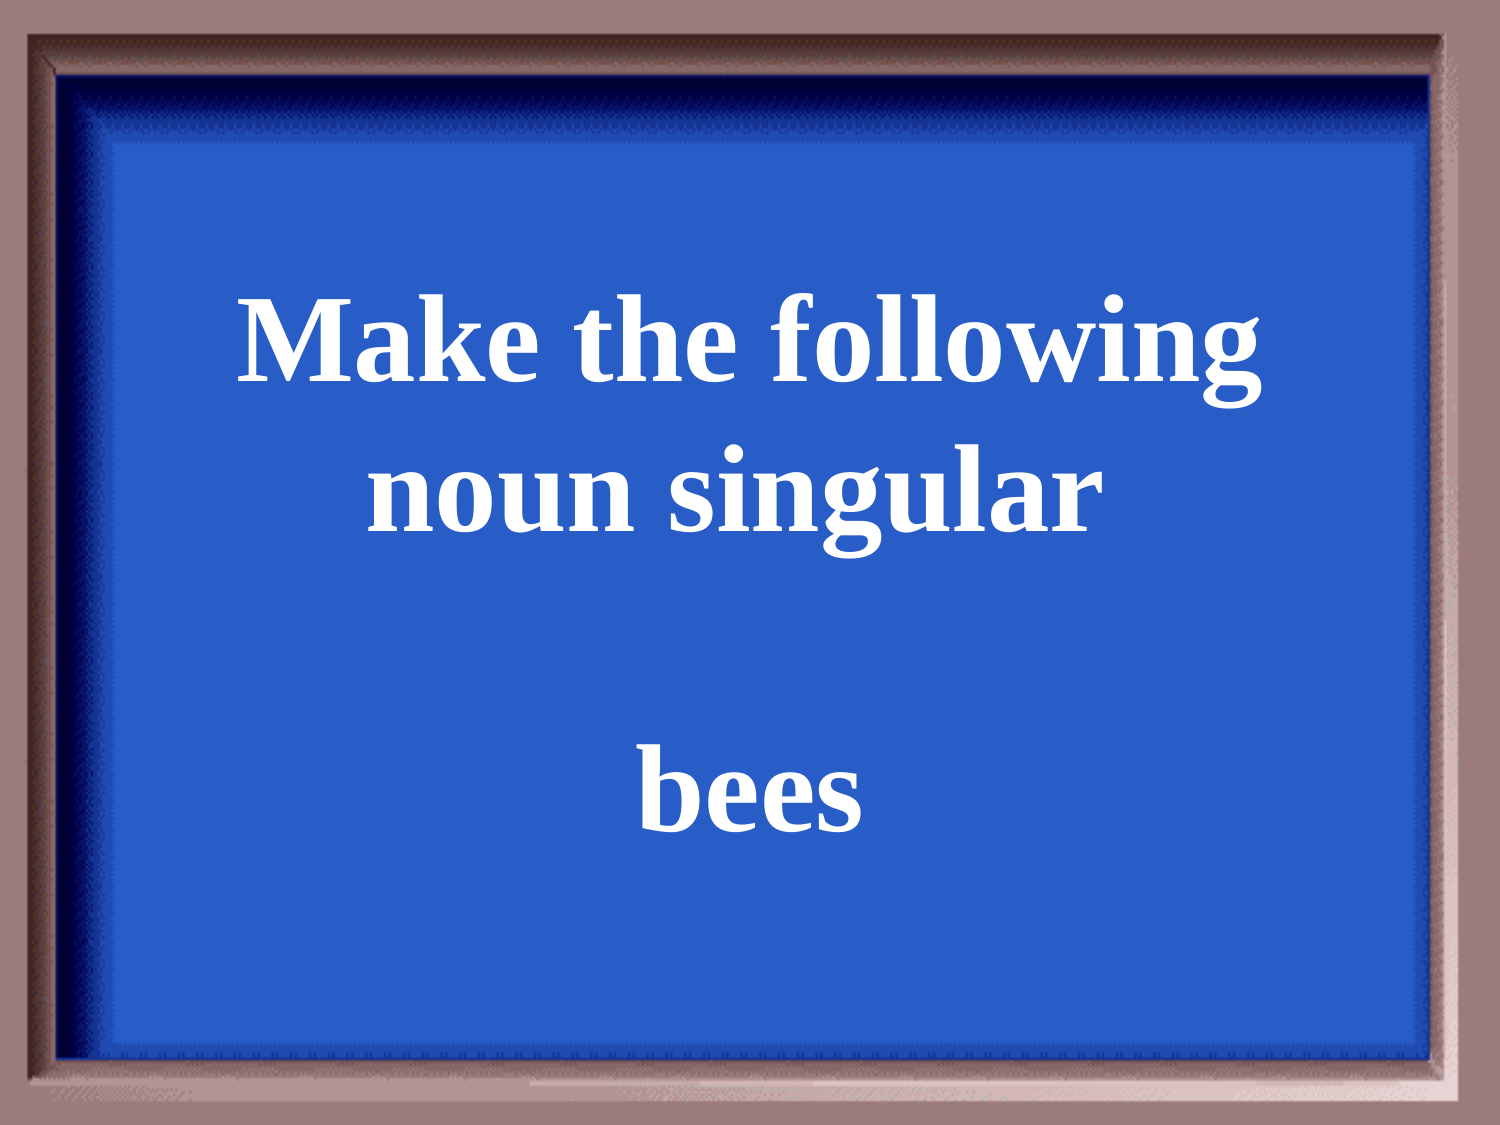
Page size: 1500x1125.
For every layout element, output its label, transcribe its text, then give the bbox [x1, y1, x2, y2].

title Make the following noun singular bees [112, 462, 1388, 650]
picture [0, 0, 1500, 1125]
